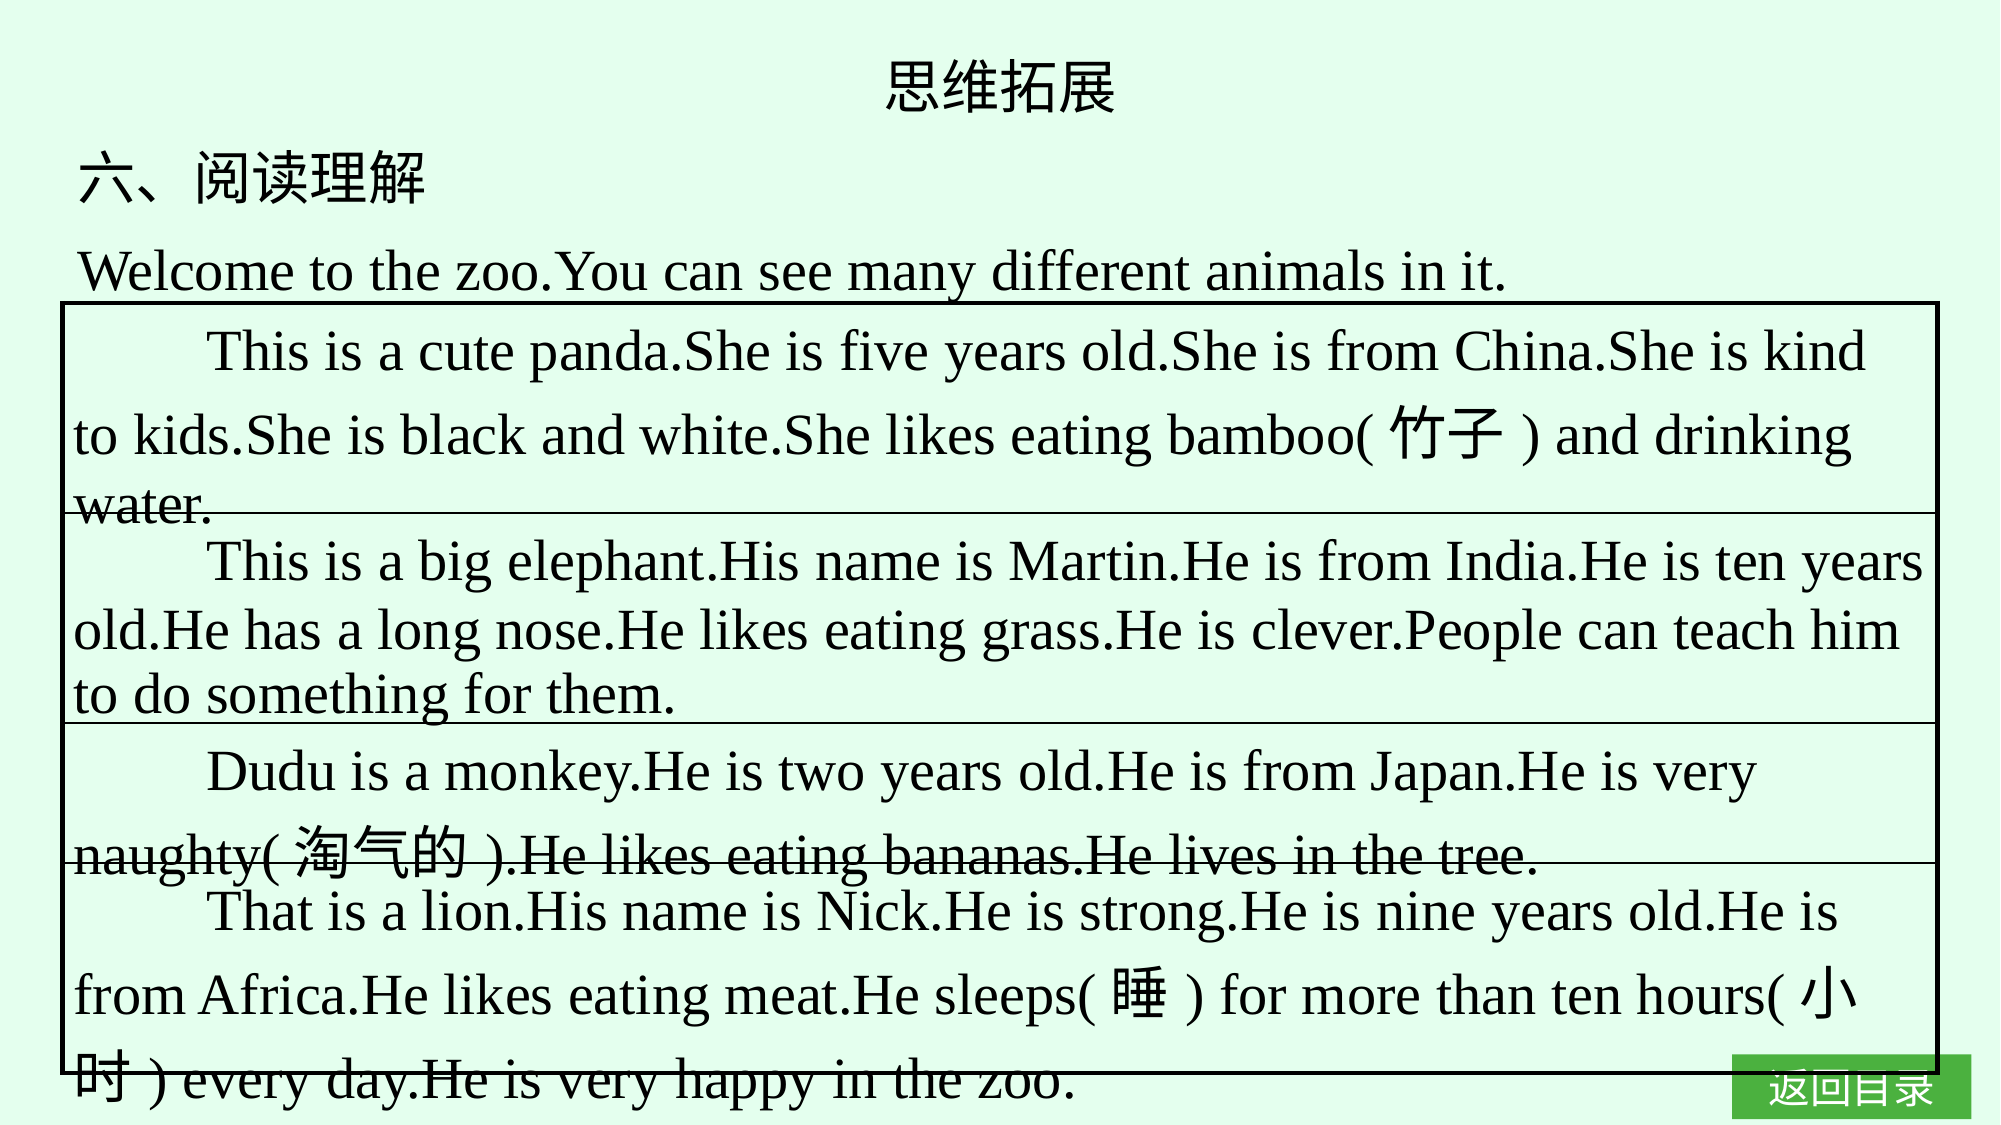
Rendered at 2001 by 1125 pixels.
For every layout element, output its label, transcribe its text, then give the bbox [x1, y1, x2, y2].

table_cell That is a lion.His name is Nick.He is strong.He is nine years old.He is from Africa.He likes eating meat.He sleeps(睡) for more than ten hours(小时) every day.He is very happy in the zoo. [65, 864, 1935, 1071]
table_cell Dudu is a monkey.He is two years old.He is from Japan.He is very naughty(淘气的).He likes eating bananas.He lives in the tree. [65, 724, 1935, 862]
table_header This is a cute panda.She is five years old.She is from China.She is kind to kids.She is black and white.She likes eating bamboo(竹子) and drinking water. [65, 305, 1935, 512]
table_cell This is a big elephant.His name is Martin.He is from India.He is ten years old.He has a long nose.He likes eating grass.He is clever.People can teach him to do something for them. [65, 514, 1935, 722]
text_box 思维拓展 六、阅读理解 Welcome to the zoo.You can see many different animals in it. [62, 21, 1938, 301]
